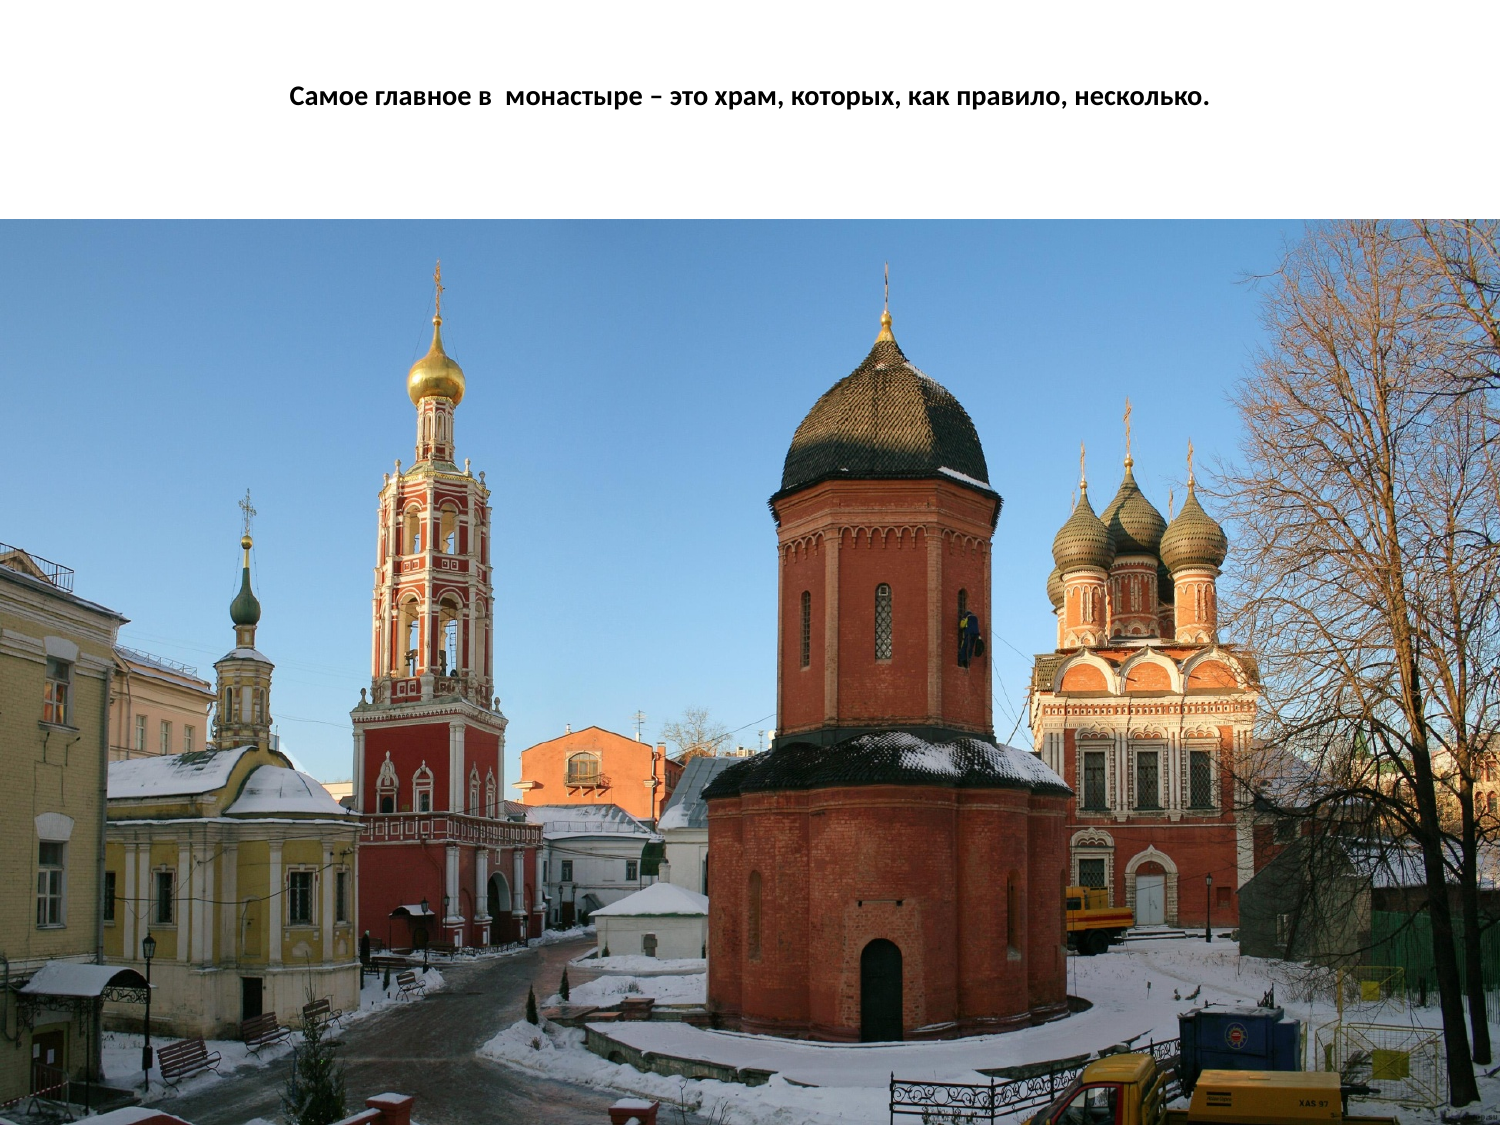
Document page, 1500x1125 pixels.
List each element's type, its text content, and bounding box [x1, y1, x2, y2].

title Самое главное в монастыре – это храм, которых, как правило, несколько. [0, 0, 1500, 188]
picture [0, 219, 1500, 1125]
